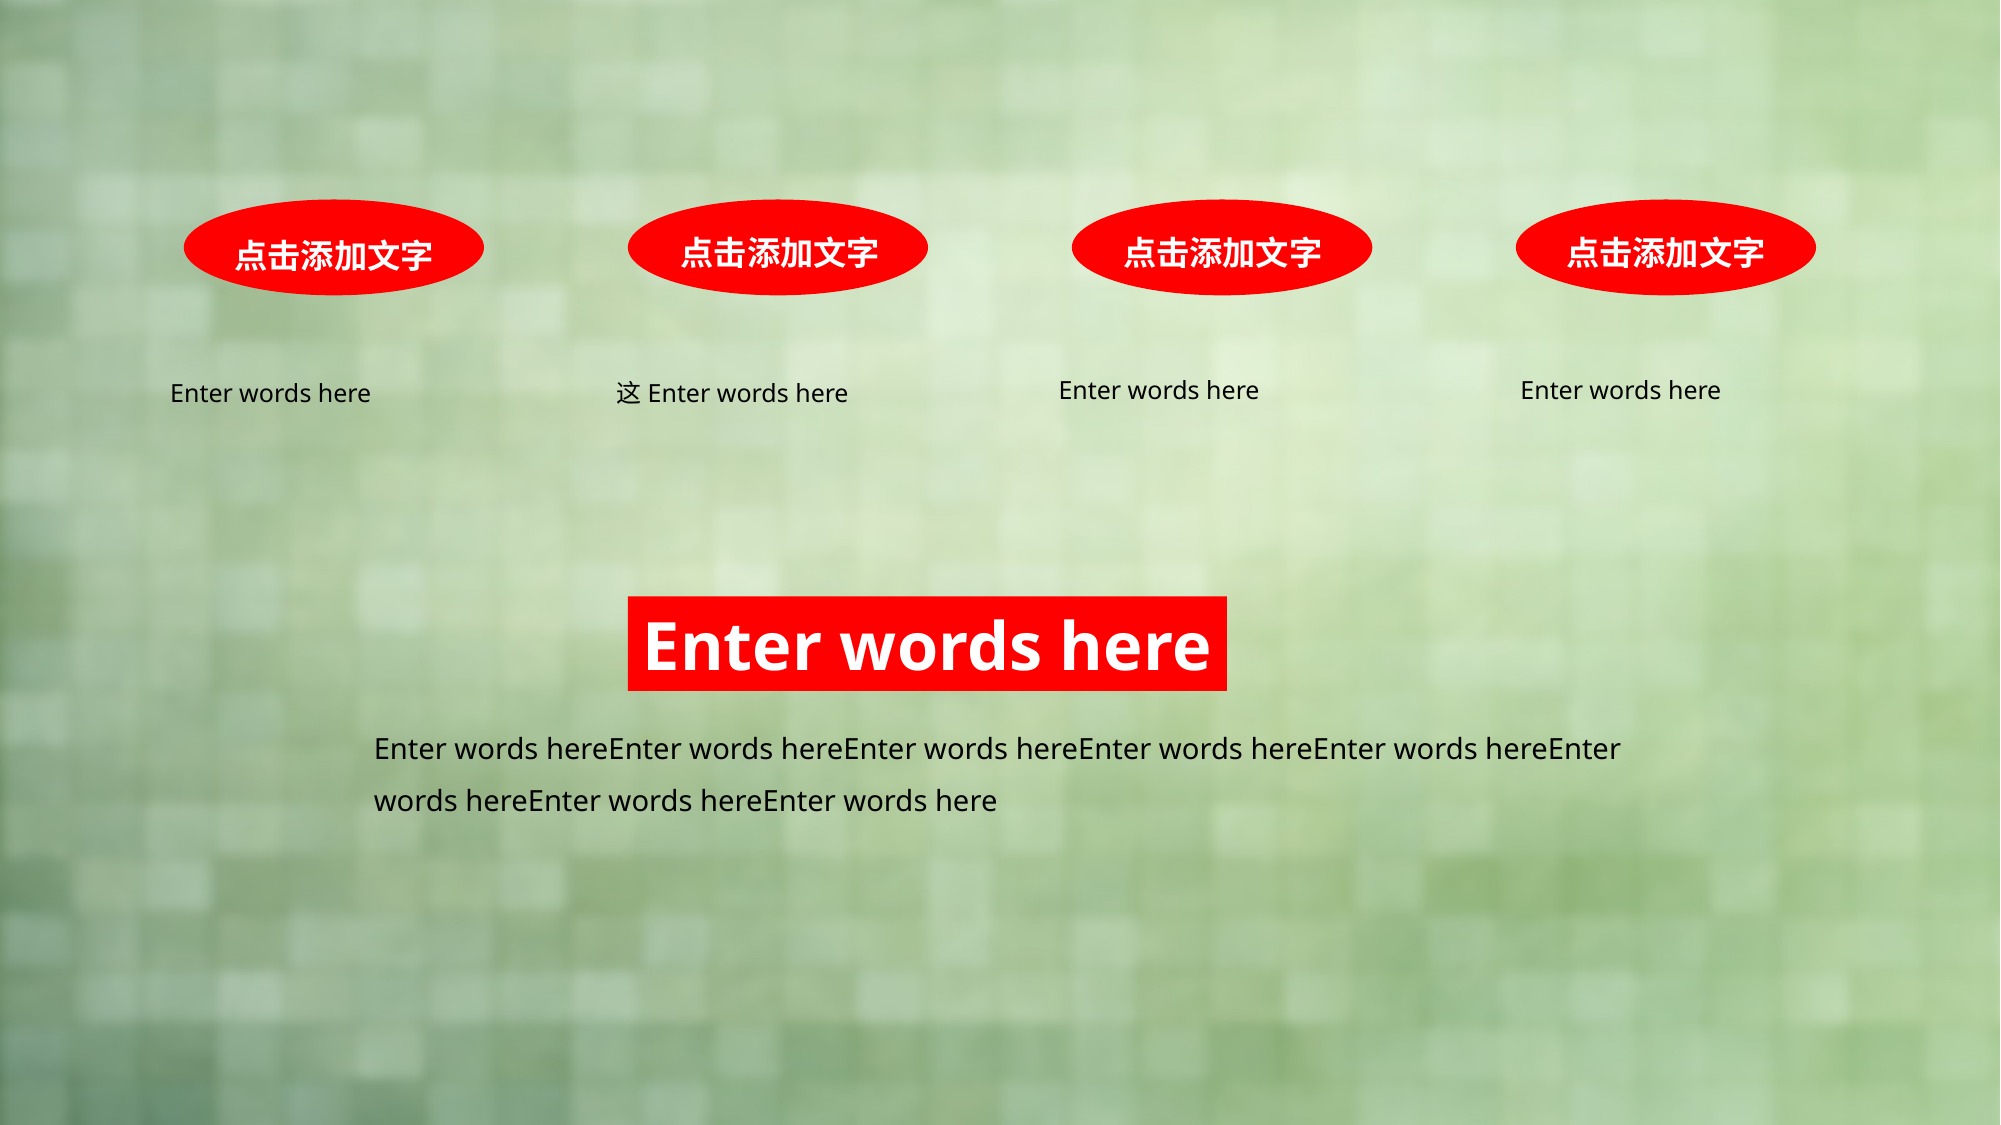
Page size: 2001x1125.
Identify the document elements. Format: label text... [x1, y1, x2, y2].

text_box 点击添加文字 [639, 204, 922, 280]
text_box Enter words here [155, 370, 602, 415]
text_box 点击添加文字 [193, 207, 475, 283]
text_box [1602, 199, 1730, 204]
text_box [1071, 230, 1082, 265]
text_box Enter words here [1043, 367, 1501, 413]
text_box [475, 231, 485, 264]
text_box [1158, 199, 1286, 204]
text_box Enter words hereEnter words hereEnter words hereEnter words hereEnter words hereEnter words hereEnter words hereEnter words here [359, 705, 1679, 825]
text_box [1111, 280, 1333, 296]
text_box [667, 280, 888, 296]
text_box [922, 234, 929, 261]
text_box [233, 283, 435, 296]
text_box [1515, 230, 1525, 264]
picture [0, 0, 2000, 1125]
text_box 点击添加文字 [1525, 204, 1807, 280]
text_box [183, 230, 193, 264]
text_box [627, 229, 639, 266]
text_box Enter words here [1505, 367, 1963, 413]
text_box [253, 199, 415, 207]
text_box 点击添加文字 [1082, 204, 1364, 280]
text_box 这Enter words here [602, 370, 1059, 415]
text_box [714, 199, 842, 204]
text_box [1364, 231, 1373, 264]
text_box Enter words here [627, 596, 1227, 691]
text_box [1807, 231, 1817, 264]
text_box [1555, 280, 1776, 296]
